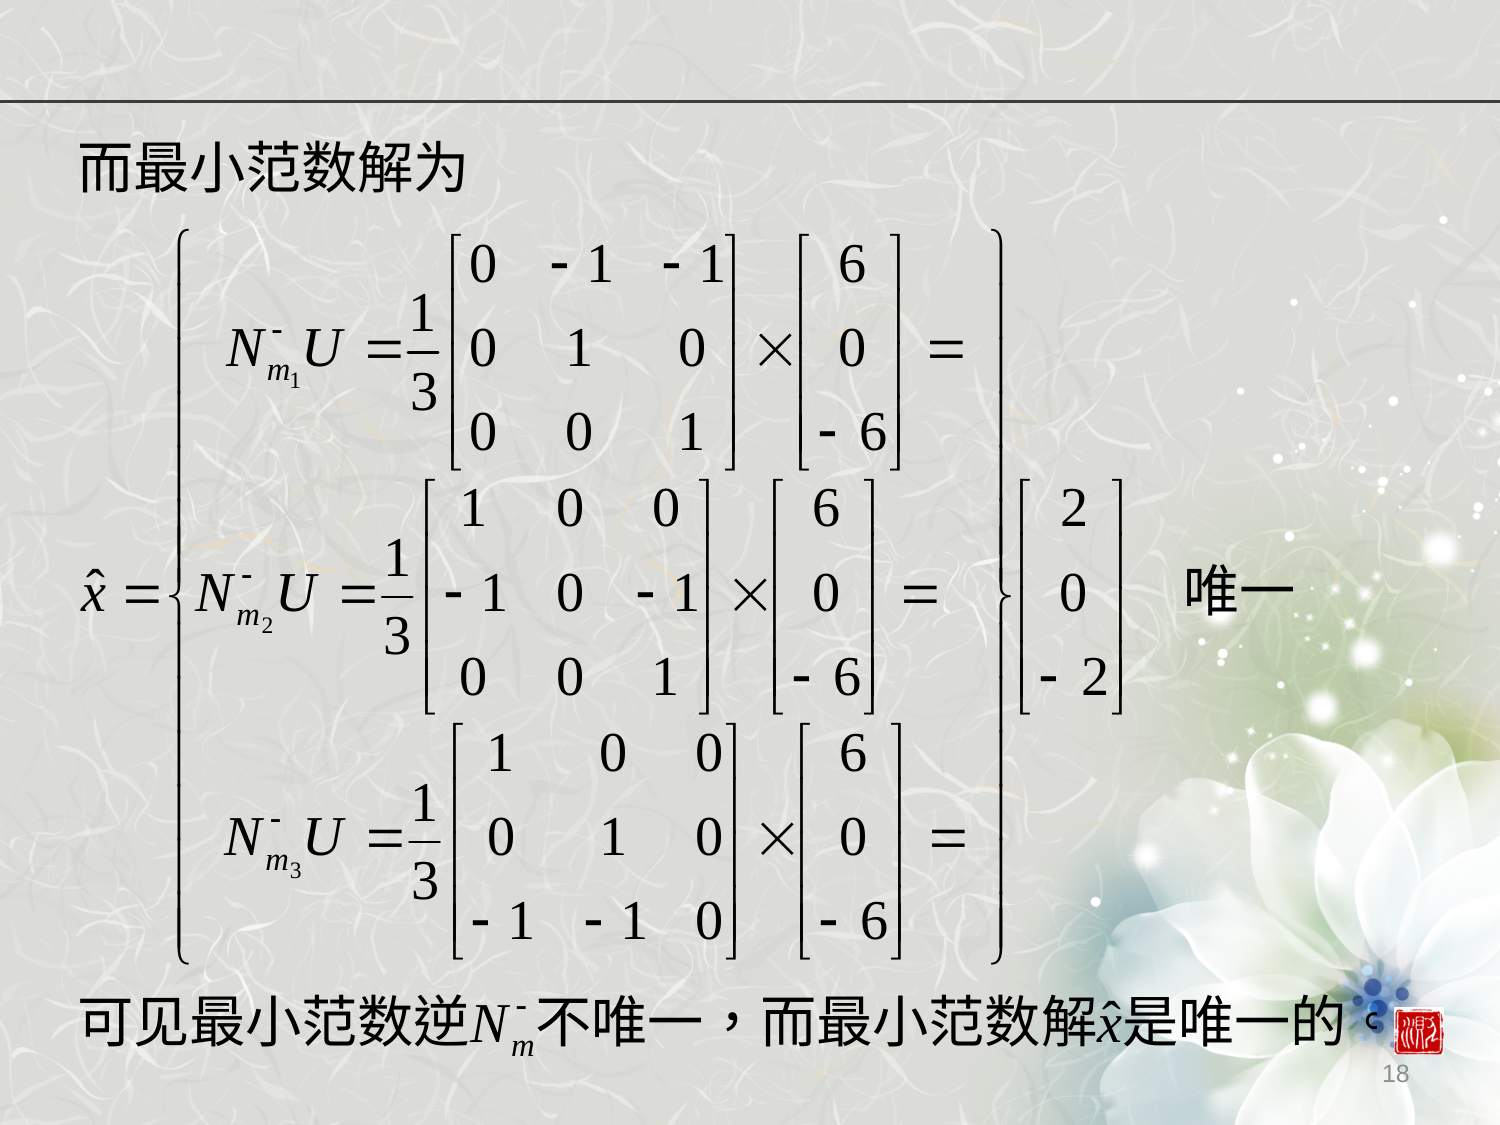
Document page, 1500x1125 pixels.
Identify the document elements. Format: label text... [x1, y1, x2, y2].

slide_number 18 [1074, 1042, 1425, 1103]
picture [0, 103, 1500, 1125]
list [70, 128, 1377, 1071]
picture [0, 0, 1500, 100]
